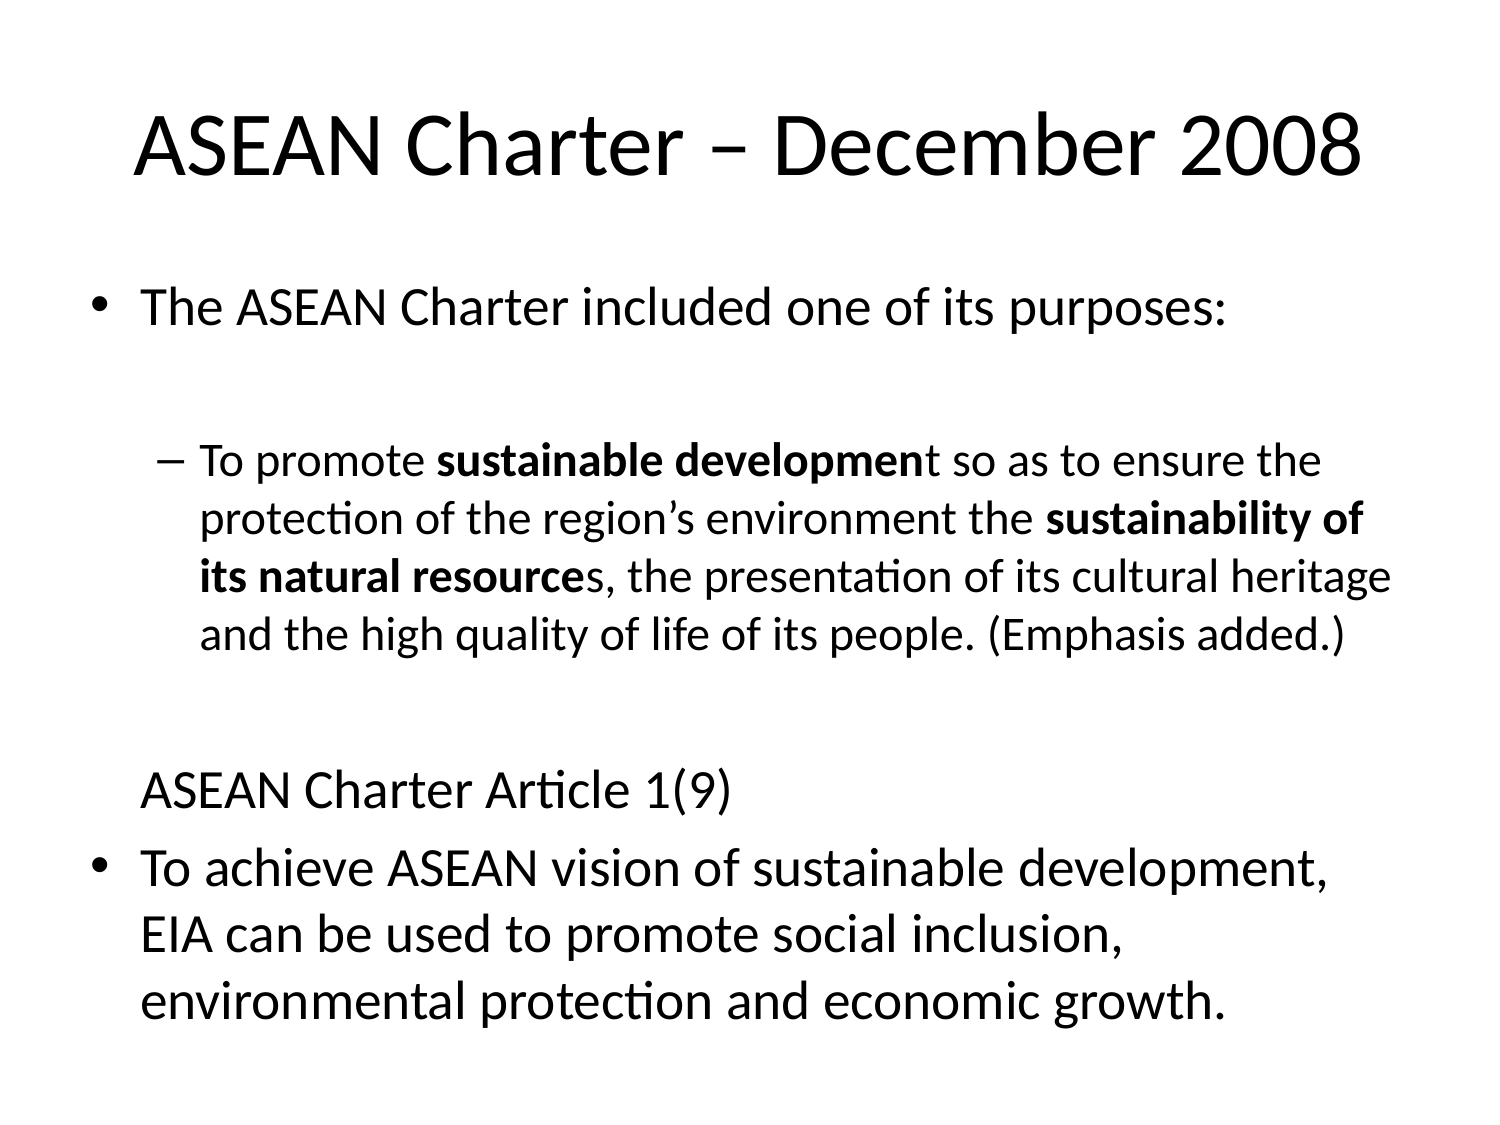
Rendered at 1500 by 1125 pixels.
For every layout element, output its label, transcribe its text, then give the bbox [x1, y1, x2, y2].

list The ASEAN Charter included one of its purposes: To promote sustainable development so as to ensure the protection of the region’s environment the sustainability of its natural resources, the presentation of its cultural heritage and the high quality of life of its people. (Emphasis added.) ASEAN Charter Article 1(9) To achieve ASEAN vision of sustainable development, EIA can be used to promote social inclusion, environmental protection and economic growth. [75, 262, 1425, 1089]
title ASEAN Charter – December 2008 [75, 45, 1425, 233]
